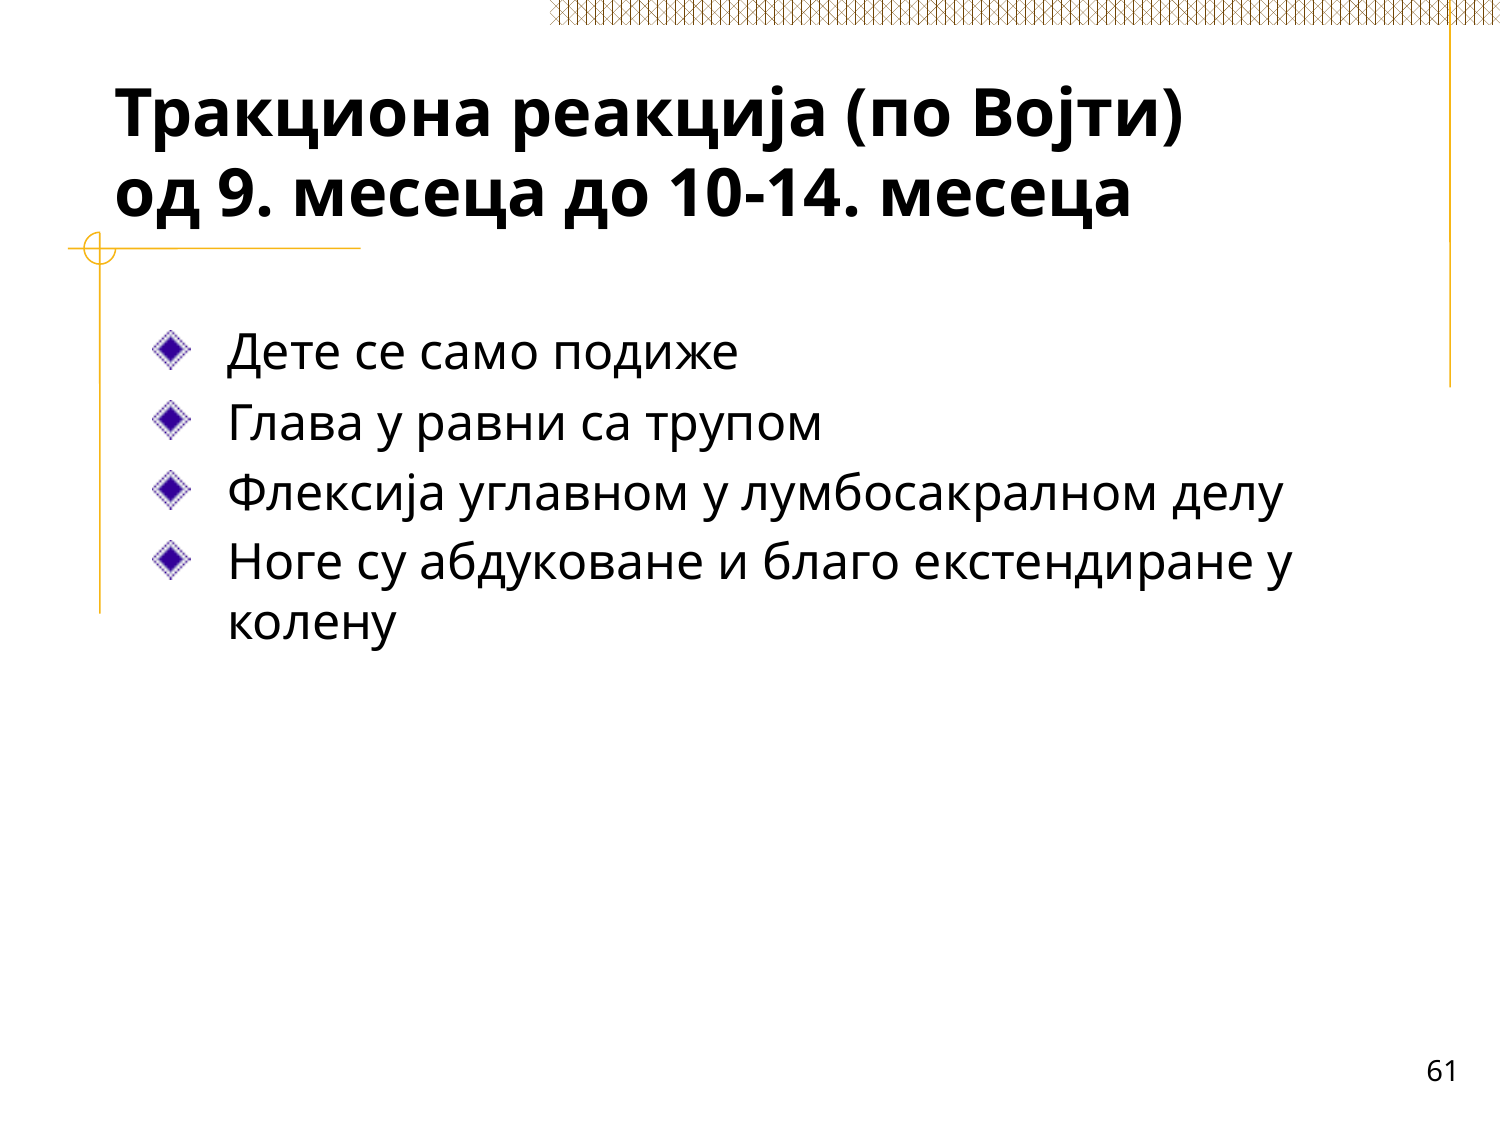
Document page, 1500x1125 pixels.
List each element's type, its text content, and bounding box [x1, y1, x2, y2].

picture [152, 470, 191, 510]
picture [152, 540, 191, 580]
title Тракциона реакција (по Војти) од 9. месеца до 10-14. месеца [99, 49, 1376, 238]
slide_number 61 [1162, 1025, 1475, 1100]
picture [152, 400, 191, 440]
list Дете се само подиже Глава у равни са трупом Флексија углавном у лумбосакралном делу Ноге су абдуковане и благо екстендиране у колену [137, 312, 1338, 738]
picture [152, 330, 191, 370]
